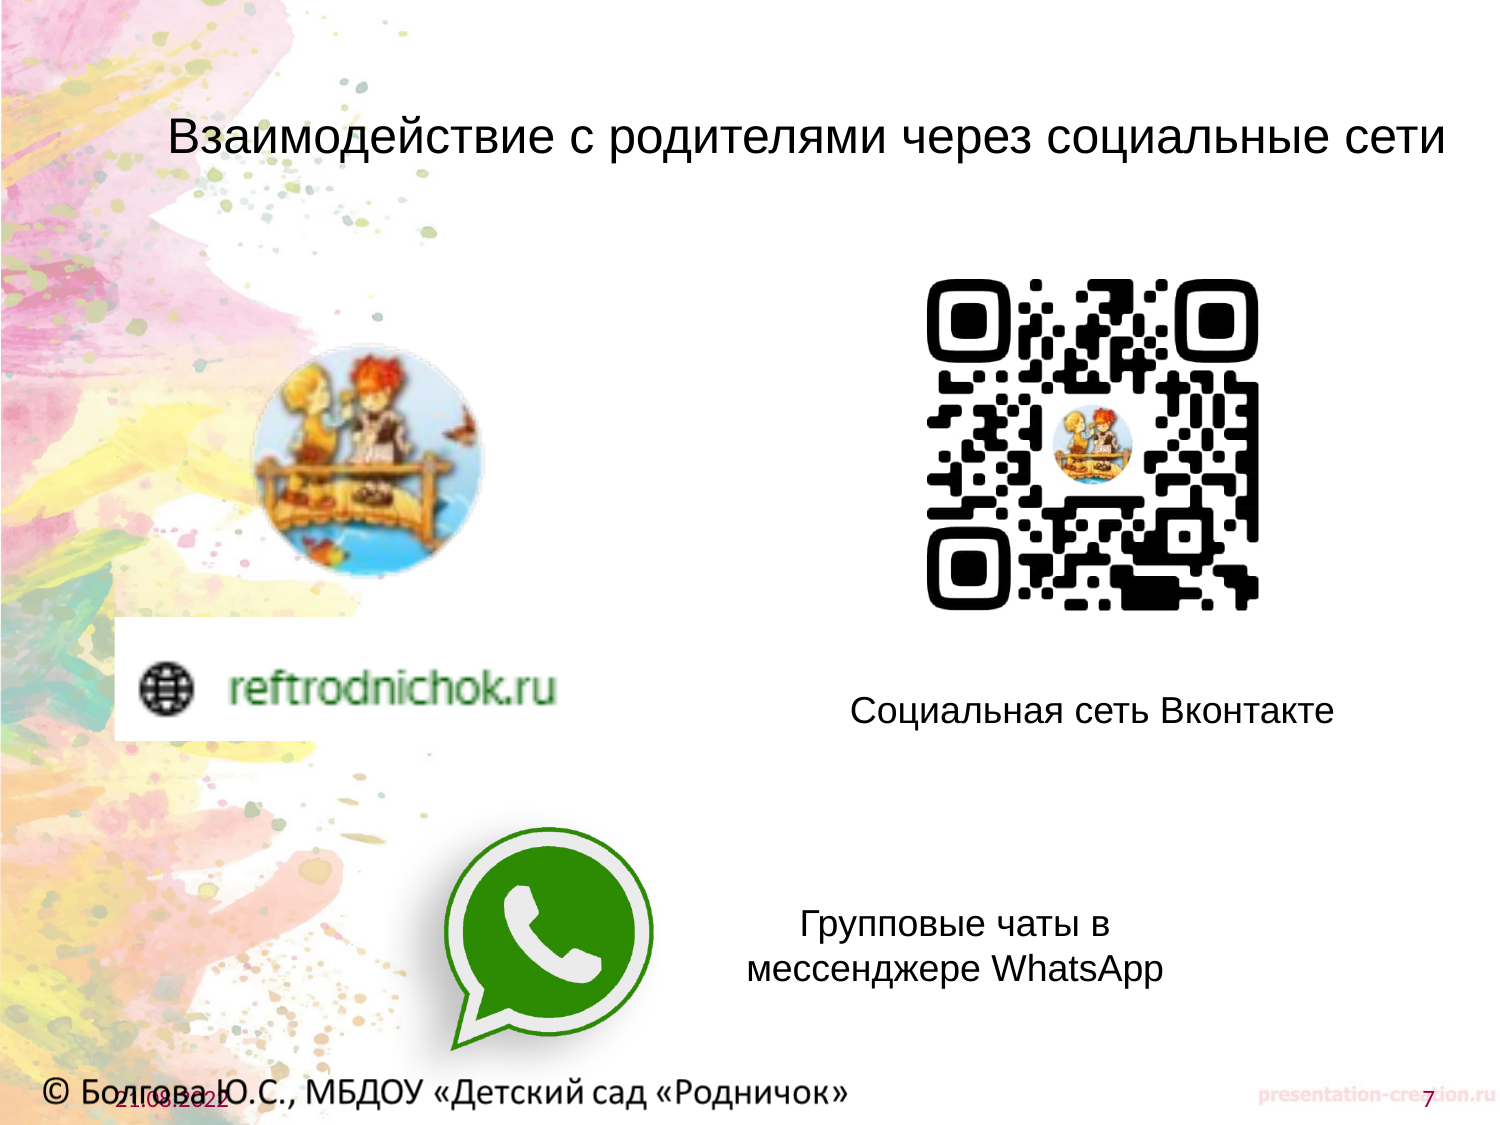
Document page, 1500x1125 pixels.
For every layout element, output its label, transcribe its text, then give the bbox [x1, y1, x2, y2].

picture [903, 255, 1282, 634]
text_box Социальная сеть Вконтакте [820, 678, 1365, 739]
picture [114, 290, 611, 741]
title Взаимодействие с родителями через социальные сети [114, 37, 1500, 231]
picture [15, 791, 1017, 1125]
text_box Групповые чаты в мессенджере WhatsApp [688, 891, 1227, 997]
